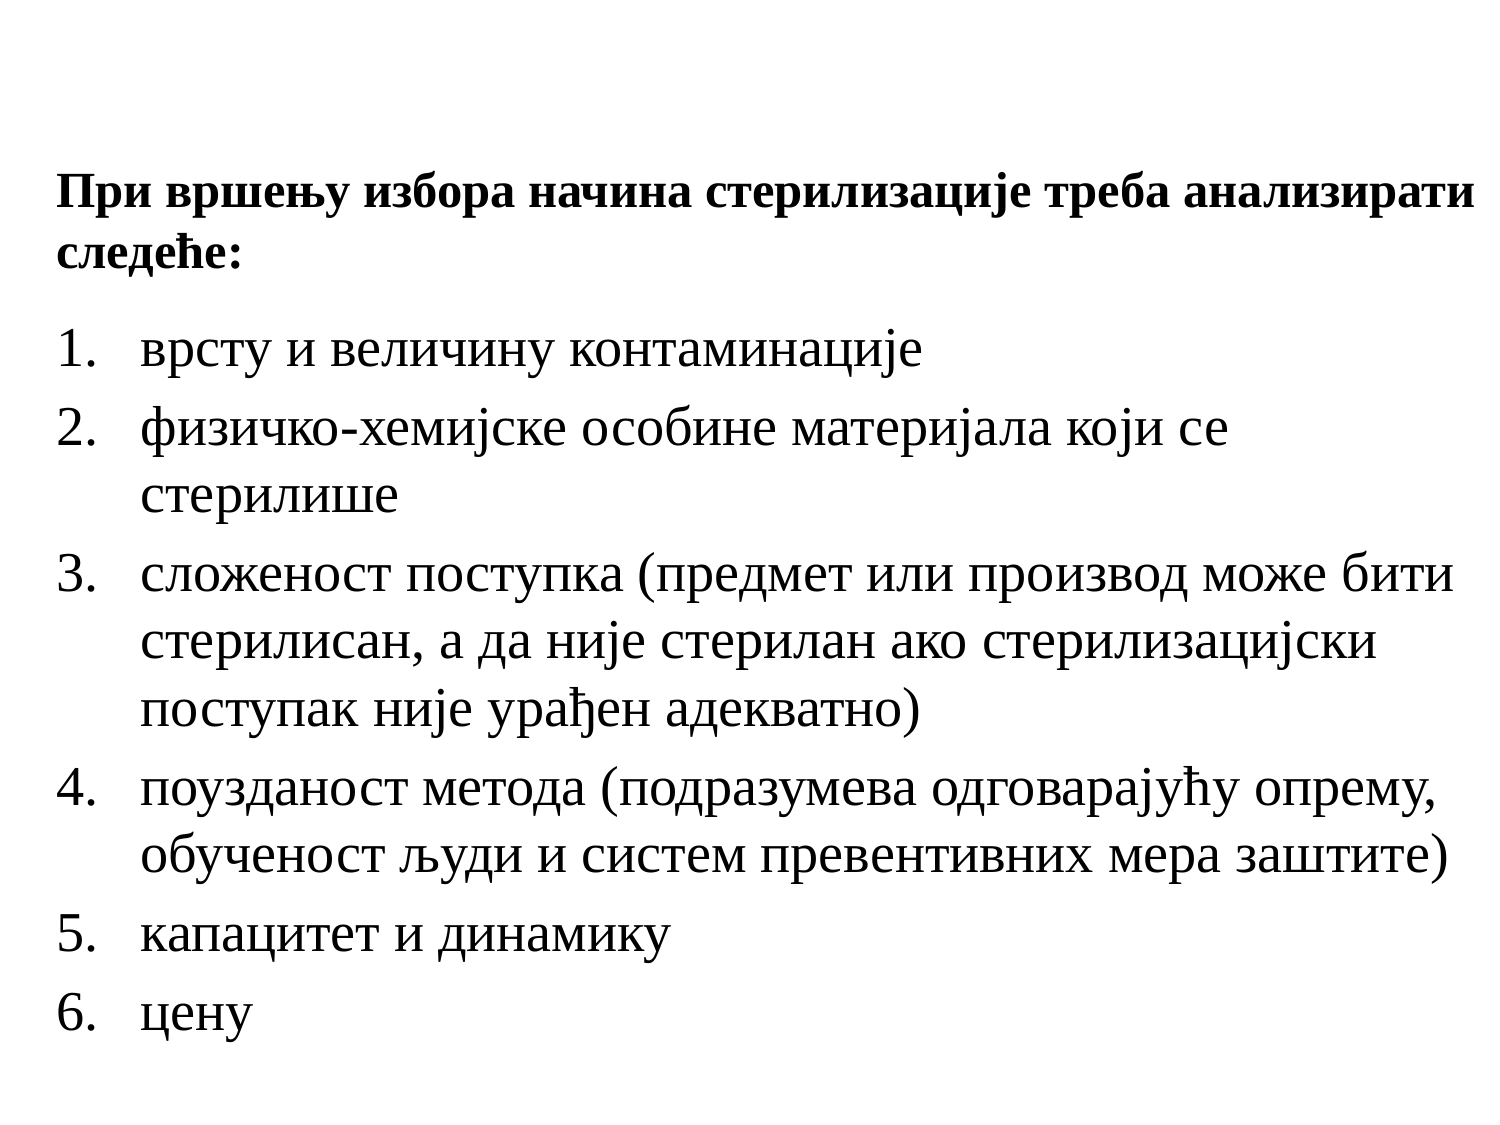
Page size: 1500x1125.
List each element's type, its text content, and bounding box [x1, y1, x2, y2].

subtitle врсту и величину контаминације физичко-хемијске особине материјала који се стерилише сложеност поступка (предмет или производ може бити стерилисан, а да није стерилан ако стерилизацијски поступак није урађен адекватно) поузданост метода (подразумева одговарајућу опрему, обученост људи и систем превентивних мера заштите) капацитет и динамику цену [41, 302, 1471, 1125]
title При вршењу избора начина стерилизације треба анализирати следеће: [41, 148, 1500, 287]
